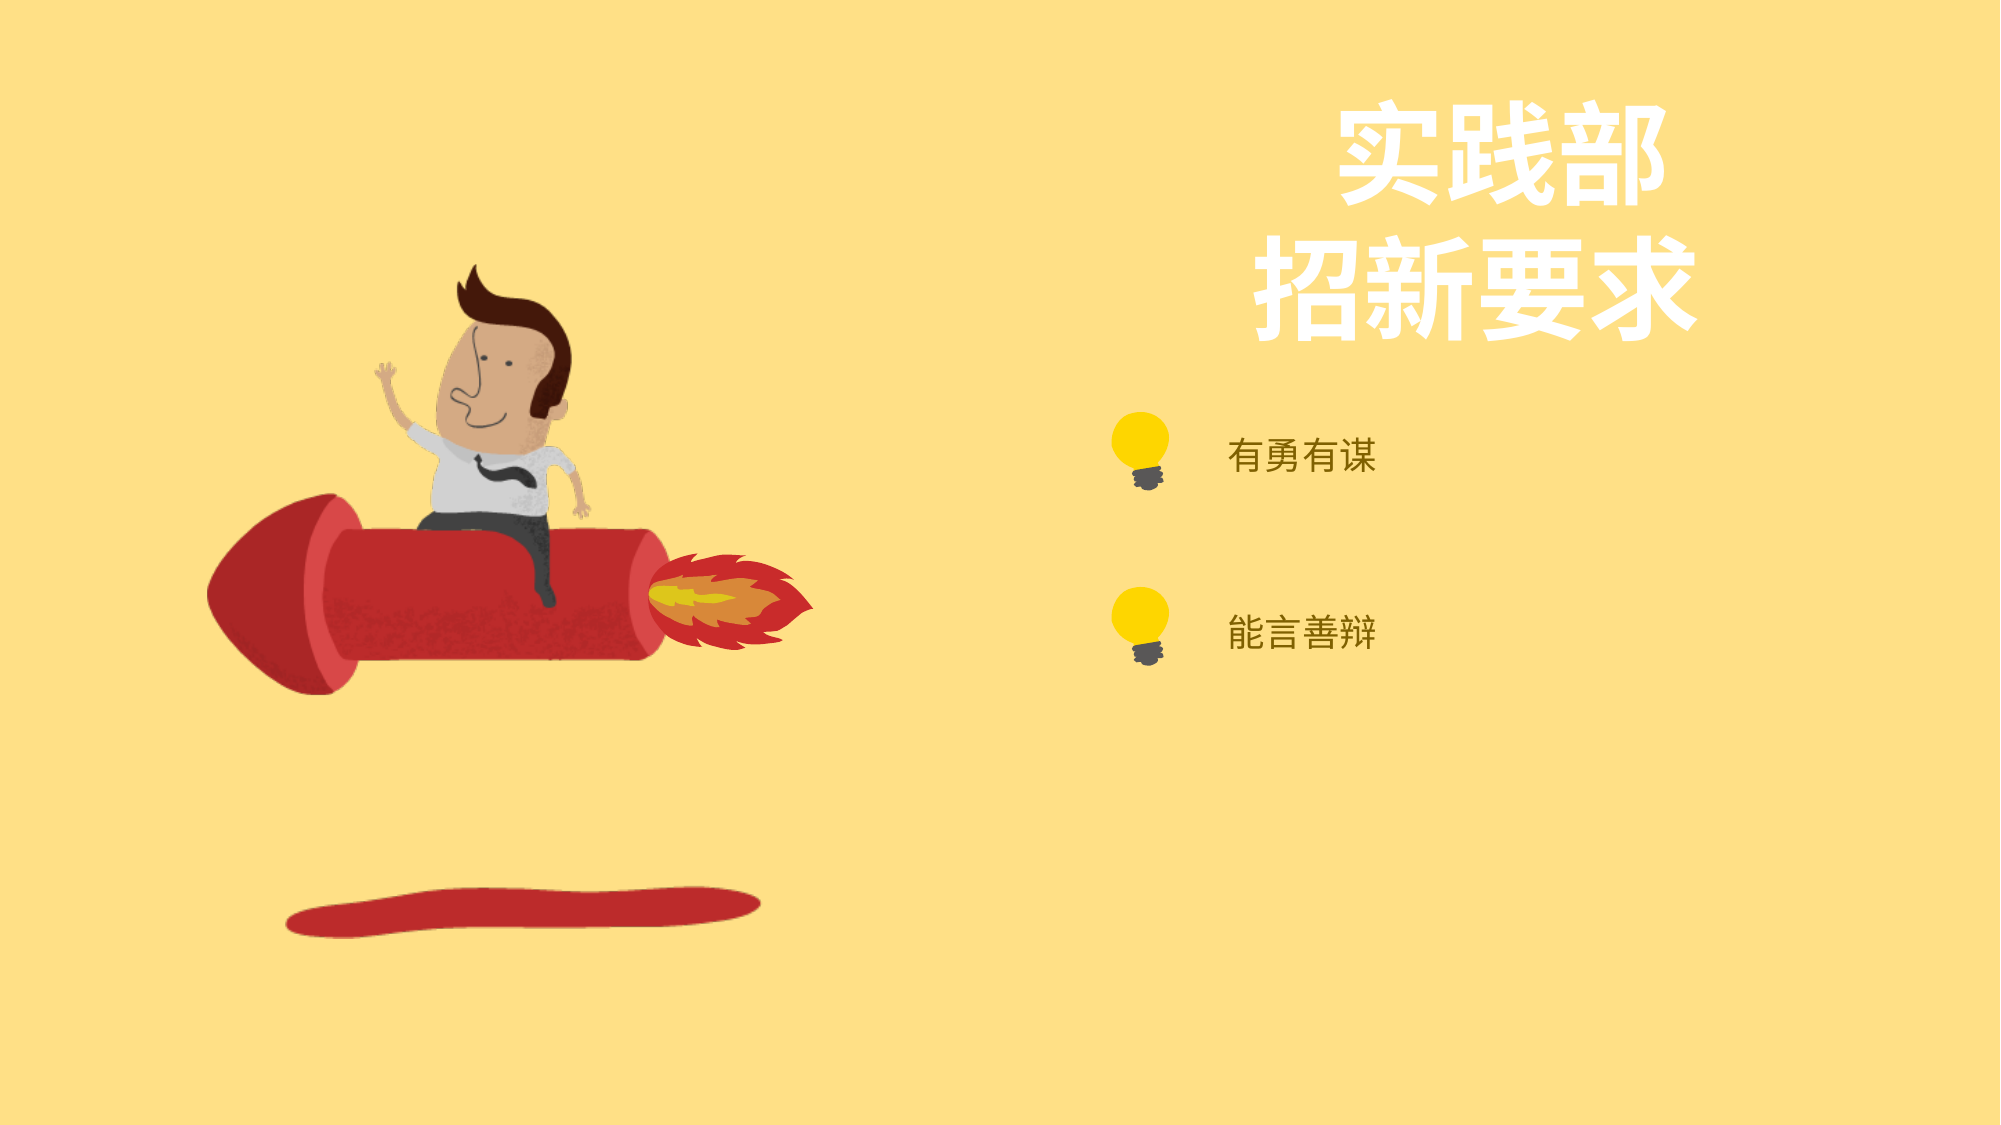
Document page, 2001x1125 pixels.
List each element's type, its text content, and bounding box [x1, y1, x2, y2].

picture [206, 264, 781, 940]
text_box 实践部 招新要求 [1026, 76, 1977, 362]
text_box 有勇有谋 [1212, 424, 1613, 485]
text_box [1109, 408, 1171, 491]
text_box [1109, 583, 1171, 666]
text_box 能言善辩 [1212, 601, 1613, 662]
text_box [647, 553, 814, 651]
